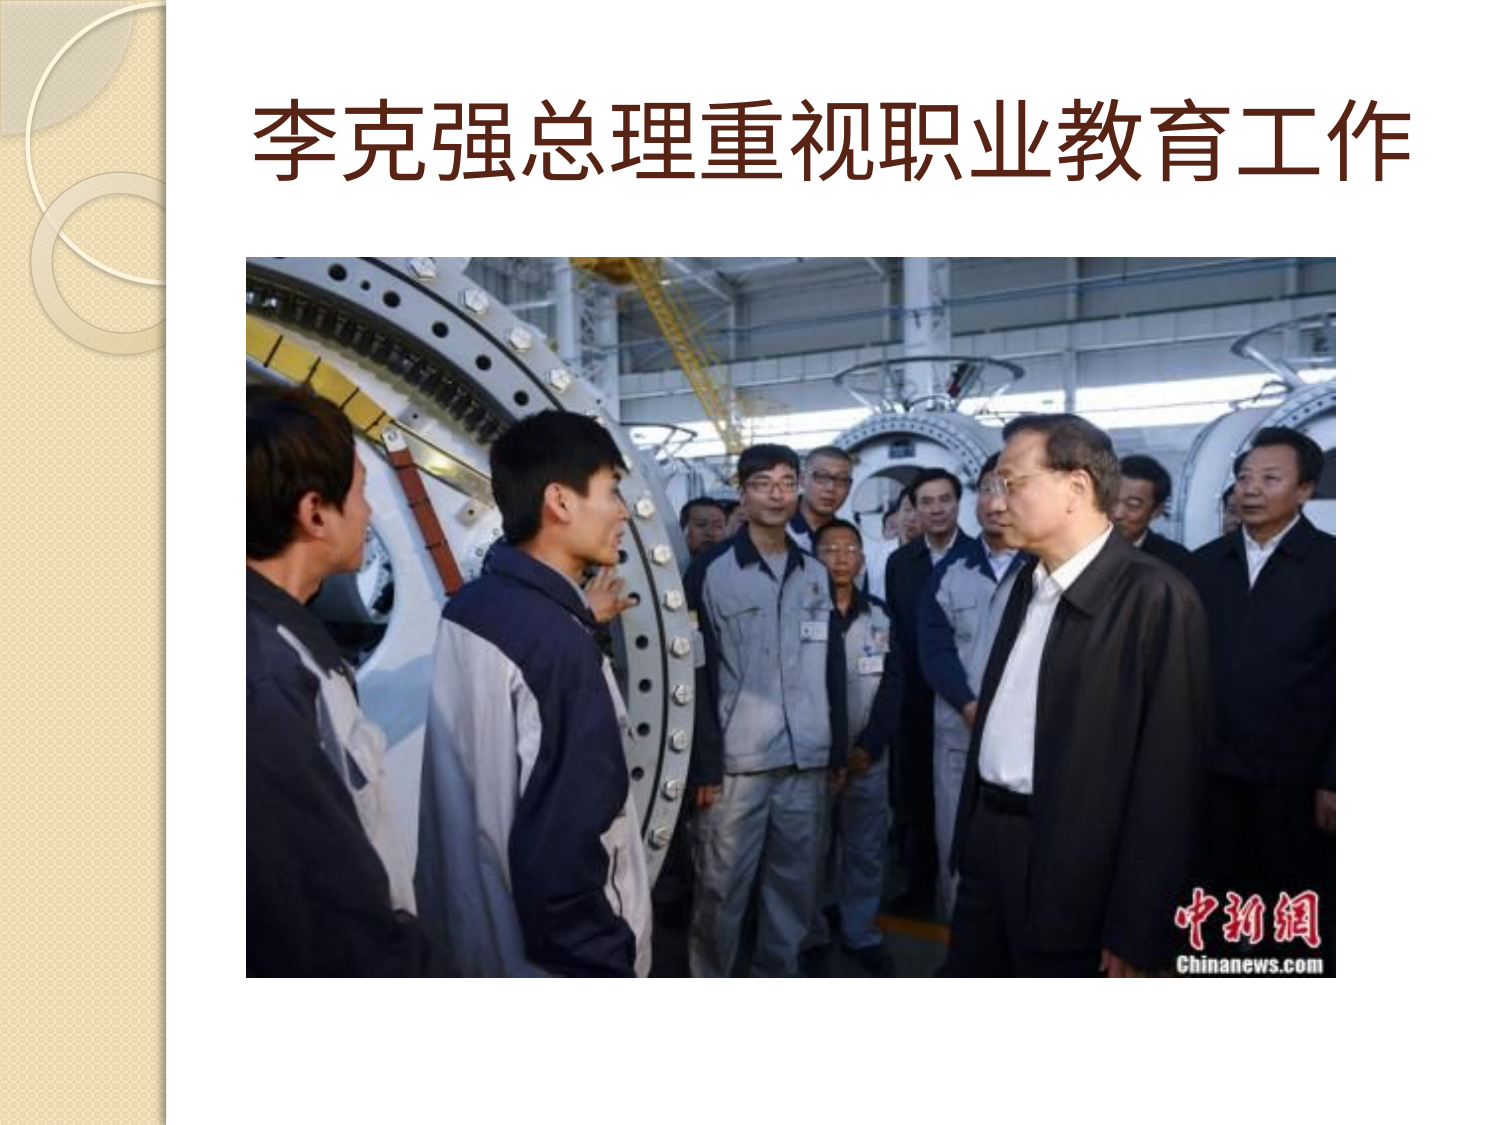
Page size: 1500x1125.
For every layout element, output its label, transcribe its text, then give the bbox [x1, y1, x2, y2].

picture [245, 257, 1337, 978]
title 李克强总理重视职业教育工作 [235, 45, 1466, 233]
